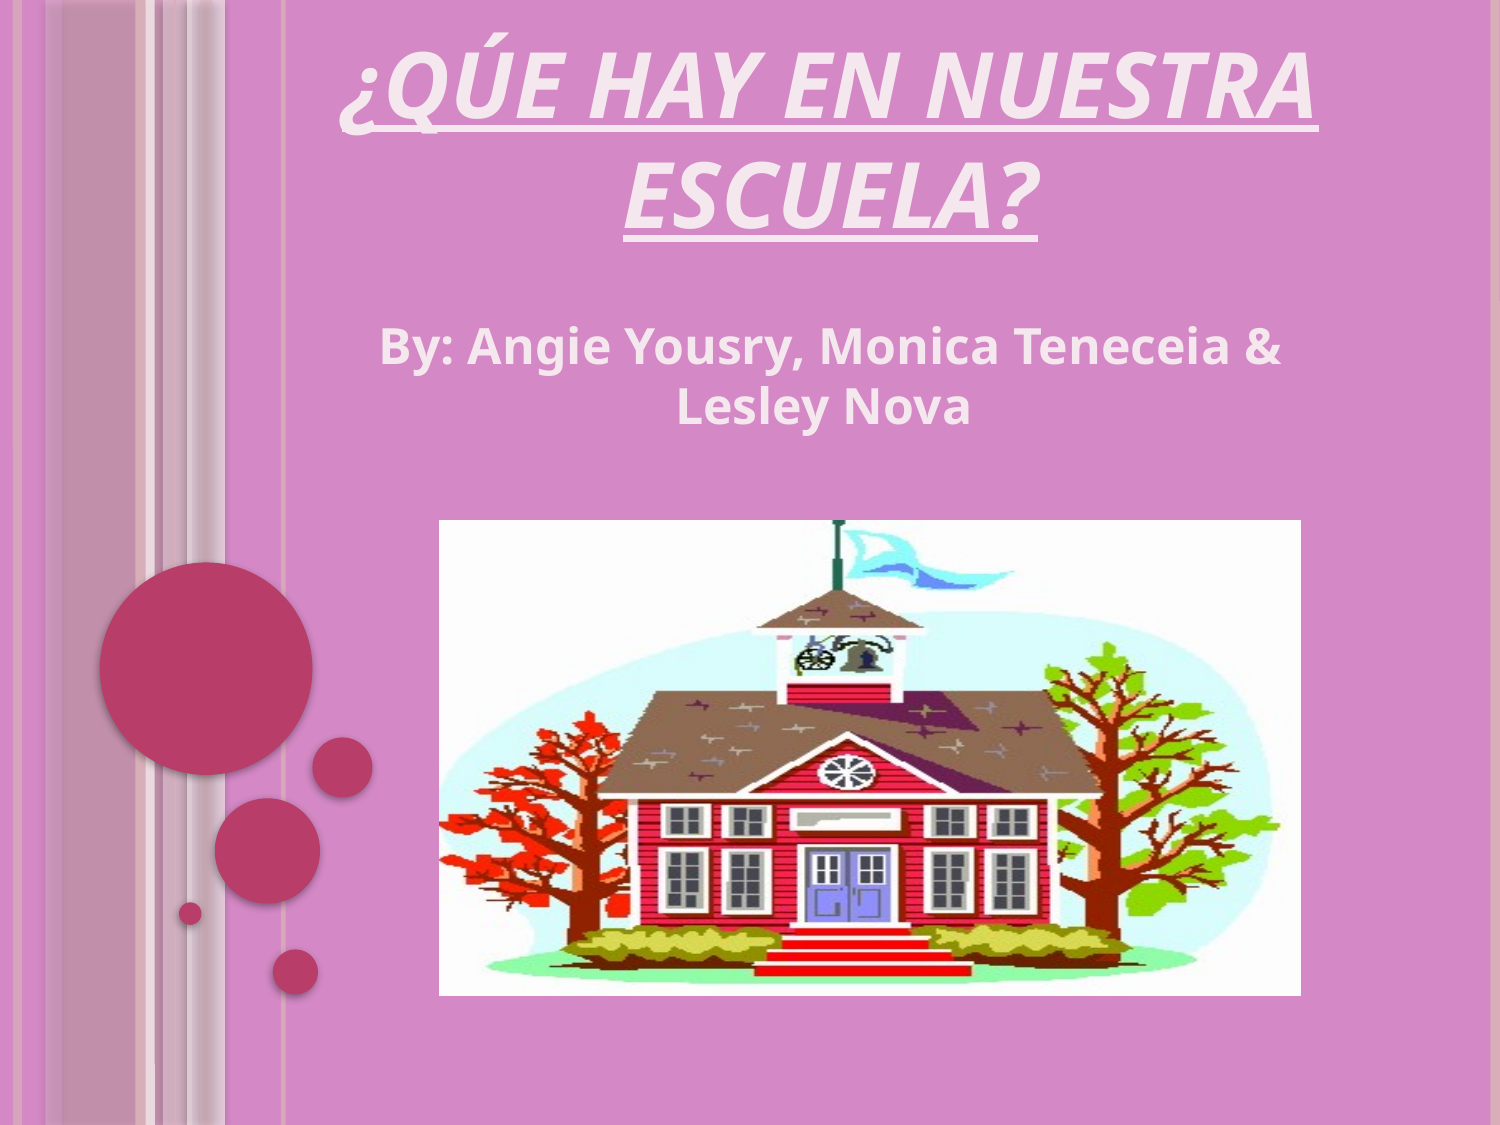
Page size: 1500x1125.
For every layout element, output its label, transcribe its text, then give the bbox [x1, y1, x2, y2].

title ¿Qúe hay en nuestra escuela? [324, 83, 1337, 255]
picture [439, 519, 1302, 997]
subtitle By: Angie Yousry, Monica Teneceia & Lesley Nova [324, 307, 1337, 430]
